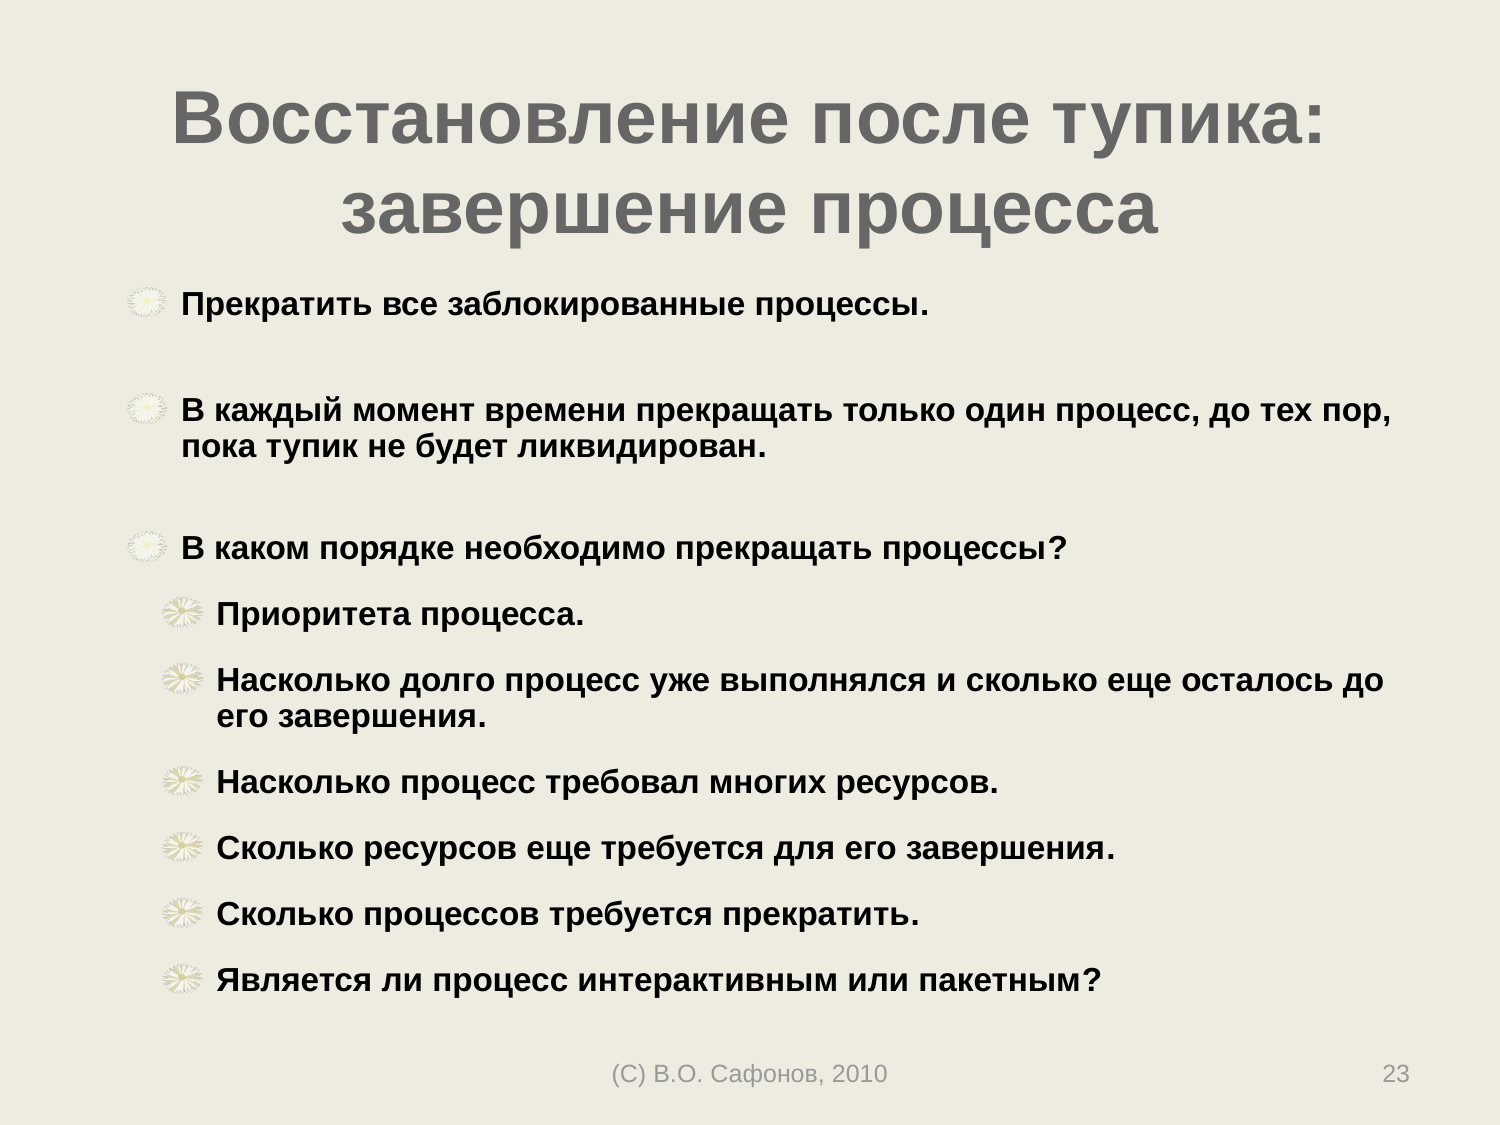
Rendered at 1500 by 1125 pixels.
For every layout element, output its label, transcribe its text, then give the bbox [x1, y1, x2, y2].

title Восстановление после тупика: завершение процесса [74, 49, 1426, 268]
list Прекратить все заблокированные процессы. В каждый момент времени прекращать только один процесс, до тех пор, пока тупик не будет ликвидирован. В каком порядке необходимо прекращать процессы? Приоритета процесса. Насколько долго процесс уже выполнялся и сколько еще осталось до его завершения. Насколько процесс требовал многих ресурсов. Сколько ресурсов еще требуется для его завершения. Сколько процессов требуется прекратить. Является ли процесс интерактивным или пакетным? [112, 278, 1454, 1008]
picture [162, 898, 203, 928]
picture [162, 832, 203, 862]
picture [127, 531, 167, 562]
picture [162, 597, 203, 628]
picture [162, 964, 203, 994]
picture [162, 663, 203, 694]
picture [162, 766, 203, 796]
picture [127, 393, 167, 424]
picture [127, 287, 167, 317]
text_box (C) В.О. Сафонов, 2010 [512, 1042, 988, 1103]
text_box 23 [1074, 1042, 1425, 1103]
